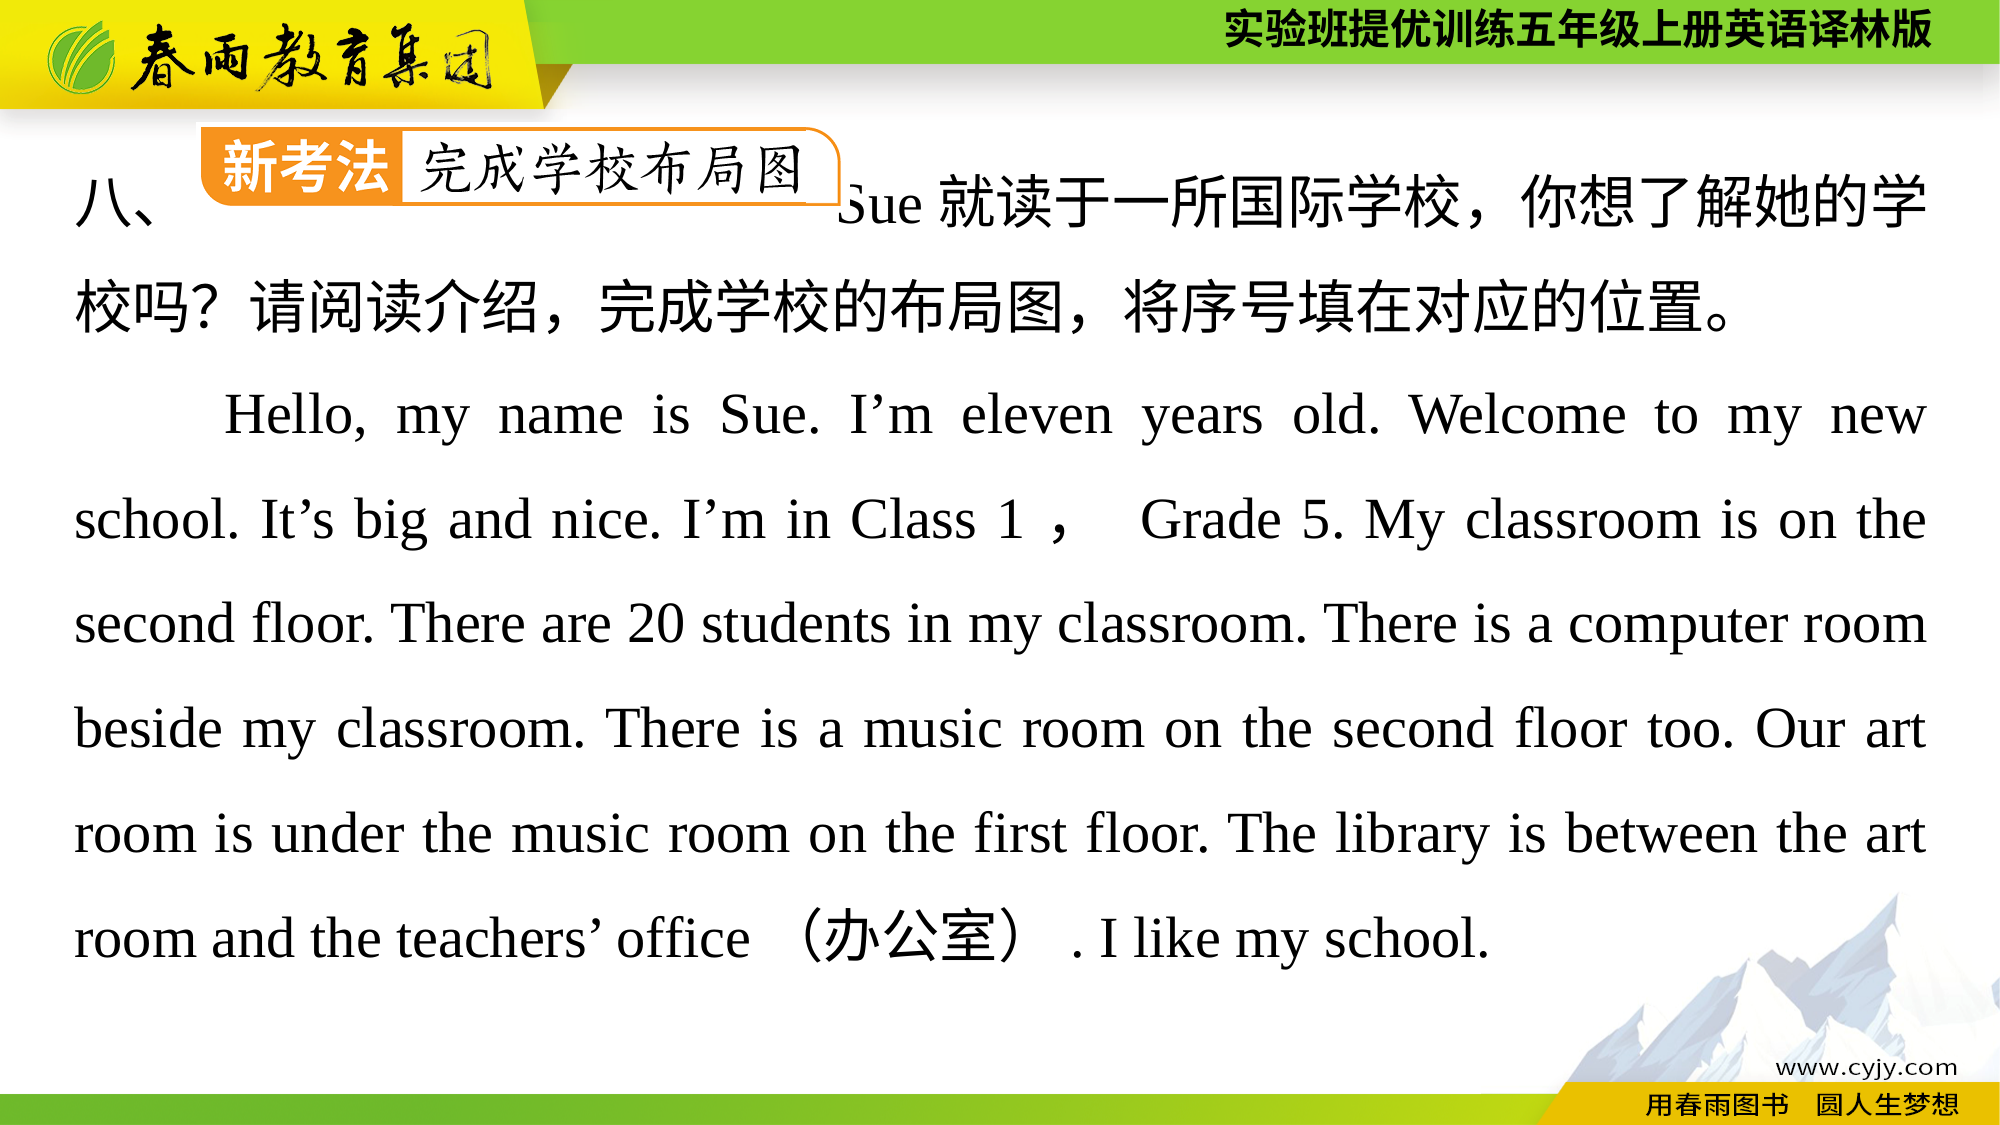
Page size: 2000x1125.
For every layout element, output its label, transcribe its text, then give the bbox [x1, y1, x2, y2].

picture [0, 0, 2000, 1125]
list 八、 Sue就读于一所国际学校，你想了解她的学校吗？请阅读介绍，完成学校的布局图，将序号填在对应的位置。 Hello, my name is Sue. I’m eleven years old. Welcome to my new school. It’s big and nice. I’m in Class 1， Grade 5. My classroom is on the second floor. There are 20 students in my classroom. There is a computer room beside my classroom. There is a music room on the second floor too. Our art room is under the music room on the first floor. The library is between the art room and the teachers’ office（办公室）. I like my school. [59, 122, 1944, 973]
